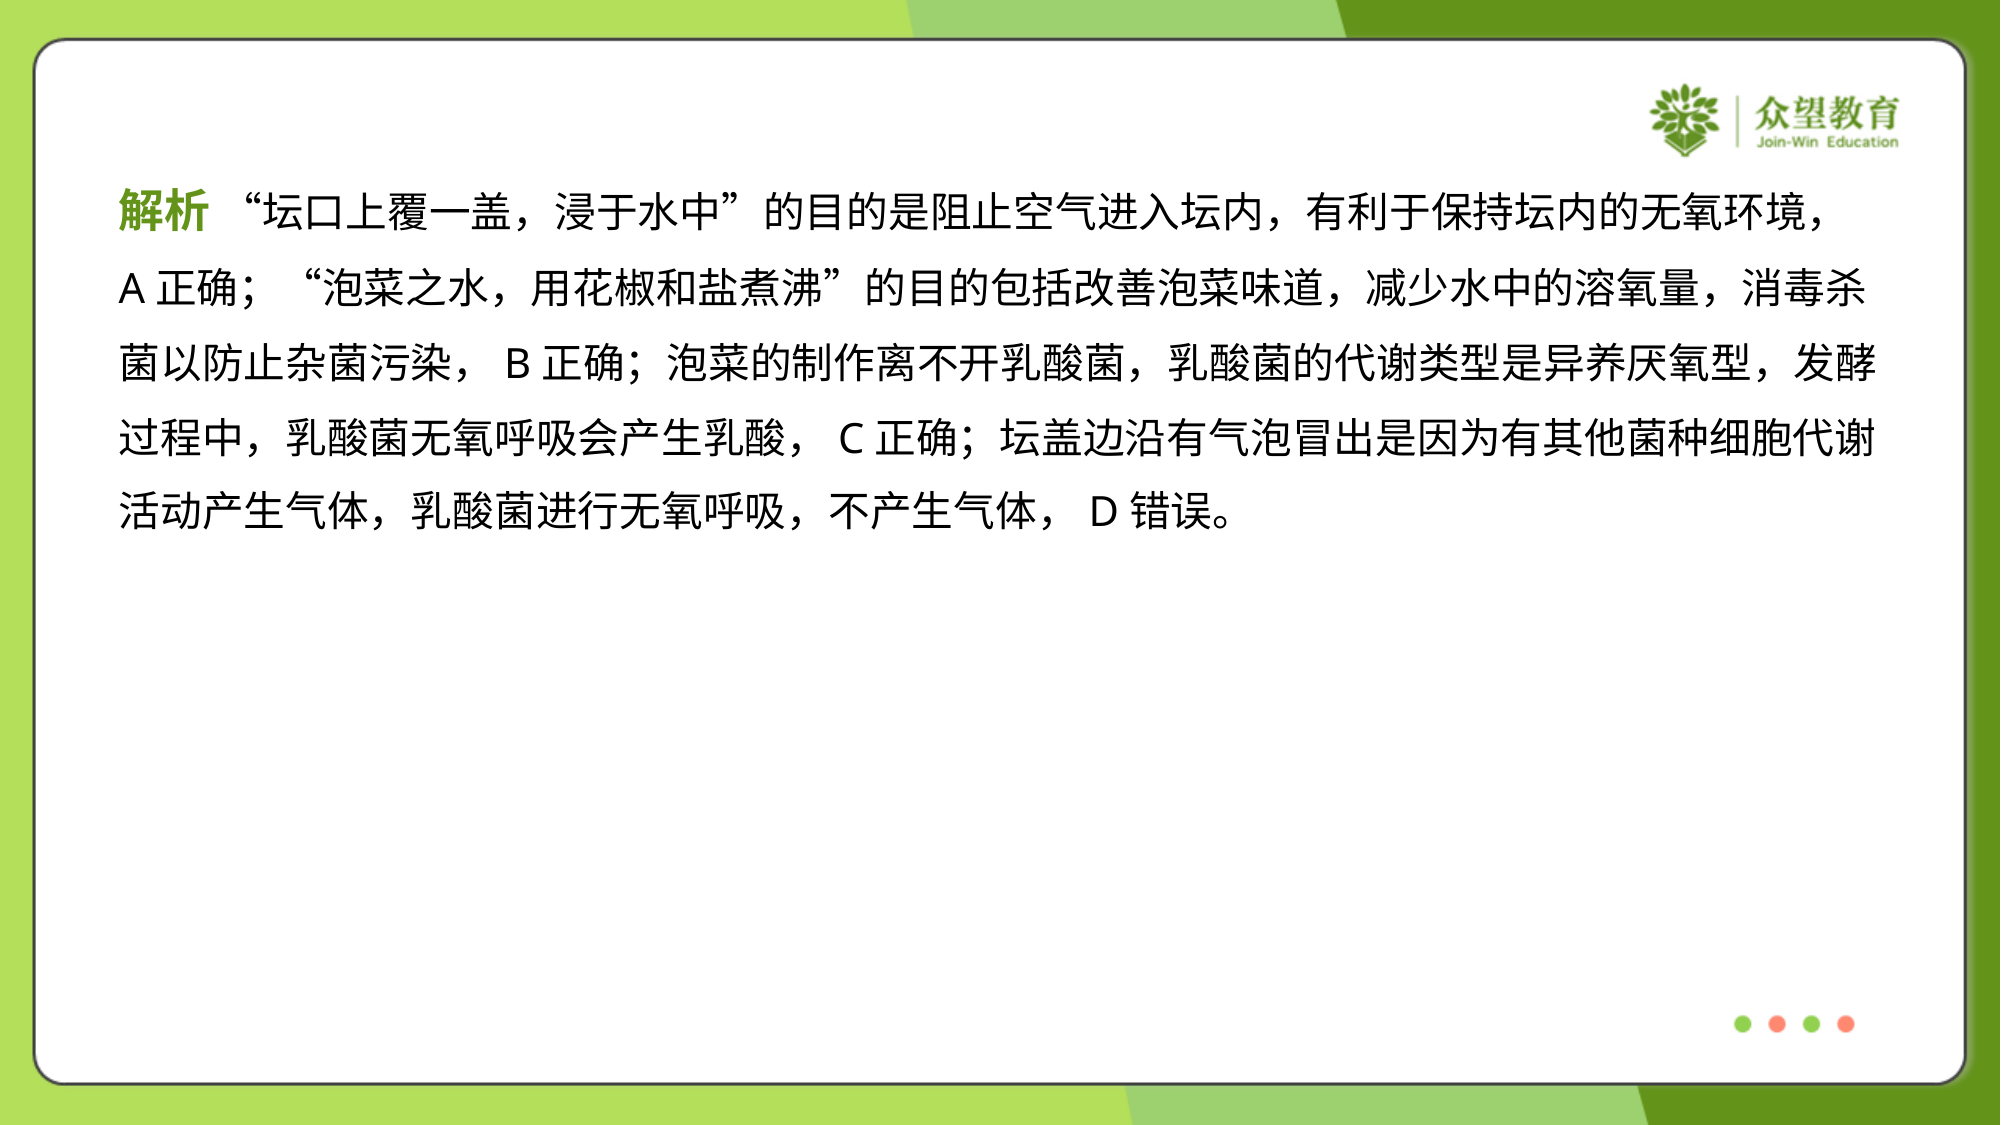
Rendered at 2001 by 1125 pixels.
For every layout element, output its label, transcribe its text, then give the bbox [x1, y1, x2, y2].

text_box 解析 “坛口上覆一盖，浸于水中”的目的是阻止空气进入坛内，有利于保持坛内的无氧环境， A正确；“泡菜之水，用花椒和盐煮沸”的目的包括改善泡菜味道，减少水中的溶氧量，消毒杀 菌以防止杂菌污染，B正确；泡菜的制作离不开乳酸菌，乳酸菌的代谢类型是异养厌氧型，发酵 过程中，乳酸菌无氧呼吸会产生乳酸，C正确；坛盖边沿有气泡冒出是因为有其他菌种细胞代谢 活动产生气体，乳酸菌进行无氧呼吸，不产生气体，D错误。 [118, 159, 1883, 527]
picture [0, 0, 2000, 1125]
